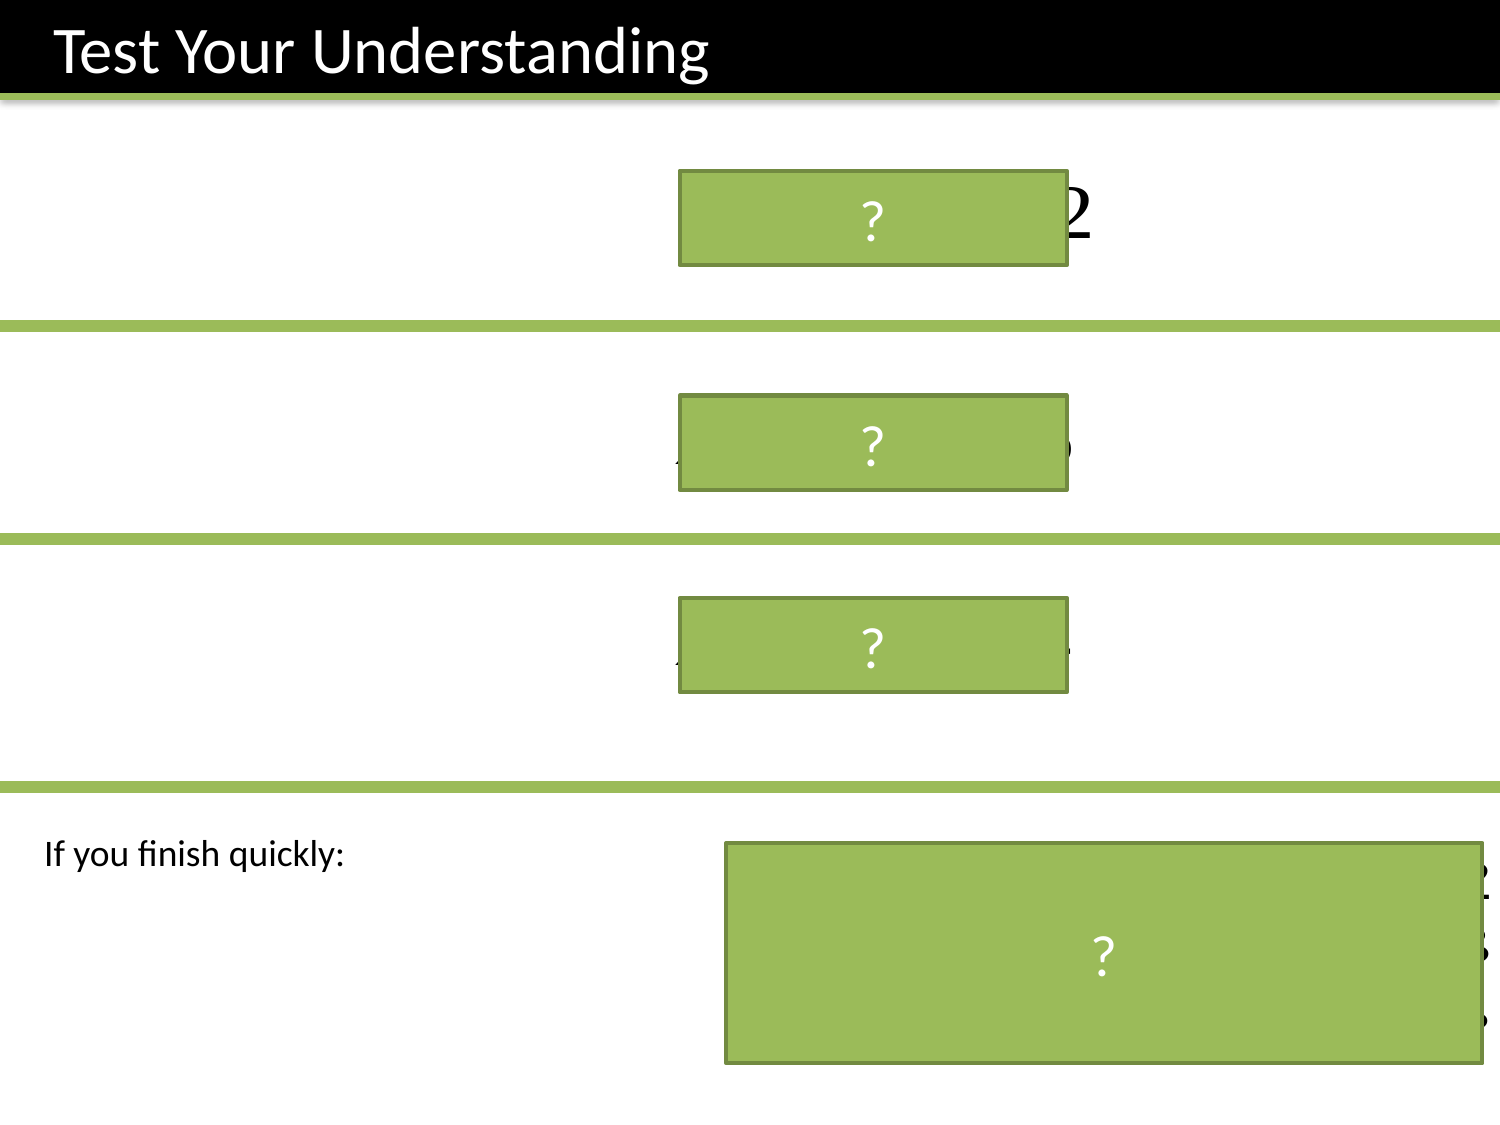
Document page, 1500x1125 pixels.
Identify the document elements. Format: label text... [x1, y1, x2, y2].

text_box ? [724, 841, 1484, 1065]
text_box ? [678, 169, 1069, 267]
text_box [0, 0, 1500, 99]
text_box ? [678, 393, 1069, 492]
text_box ? [678, 596, 1069, 694]
